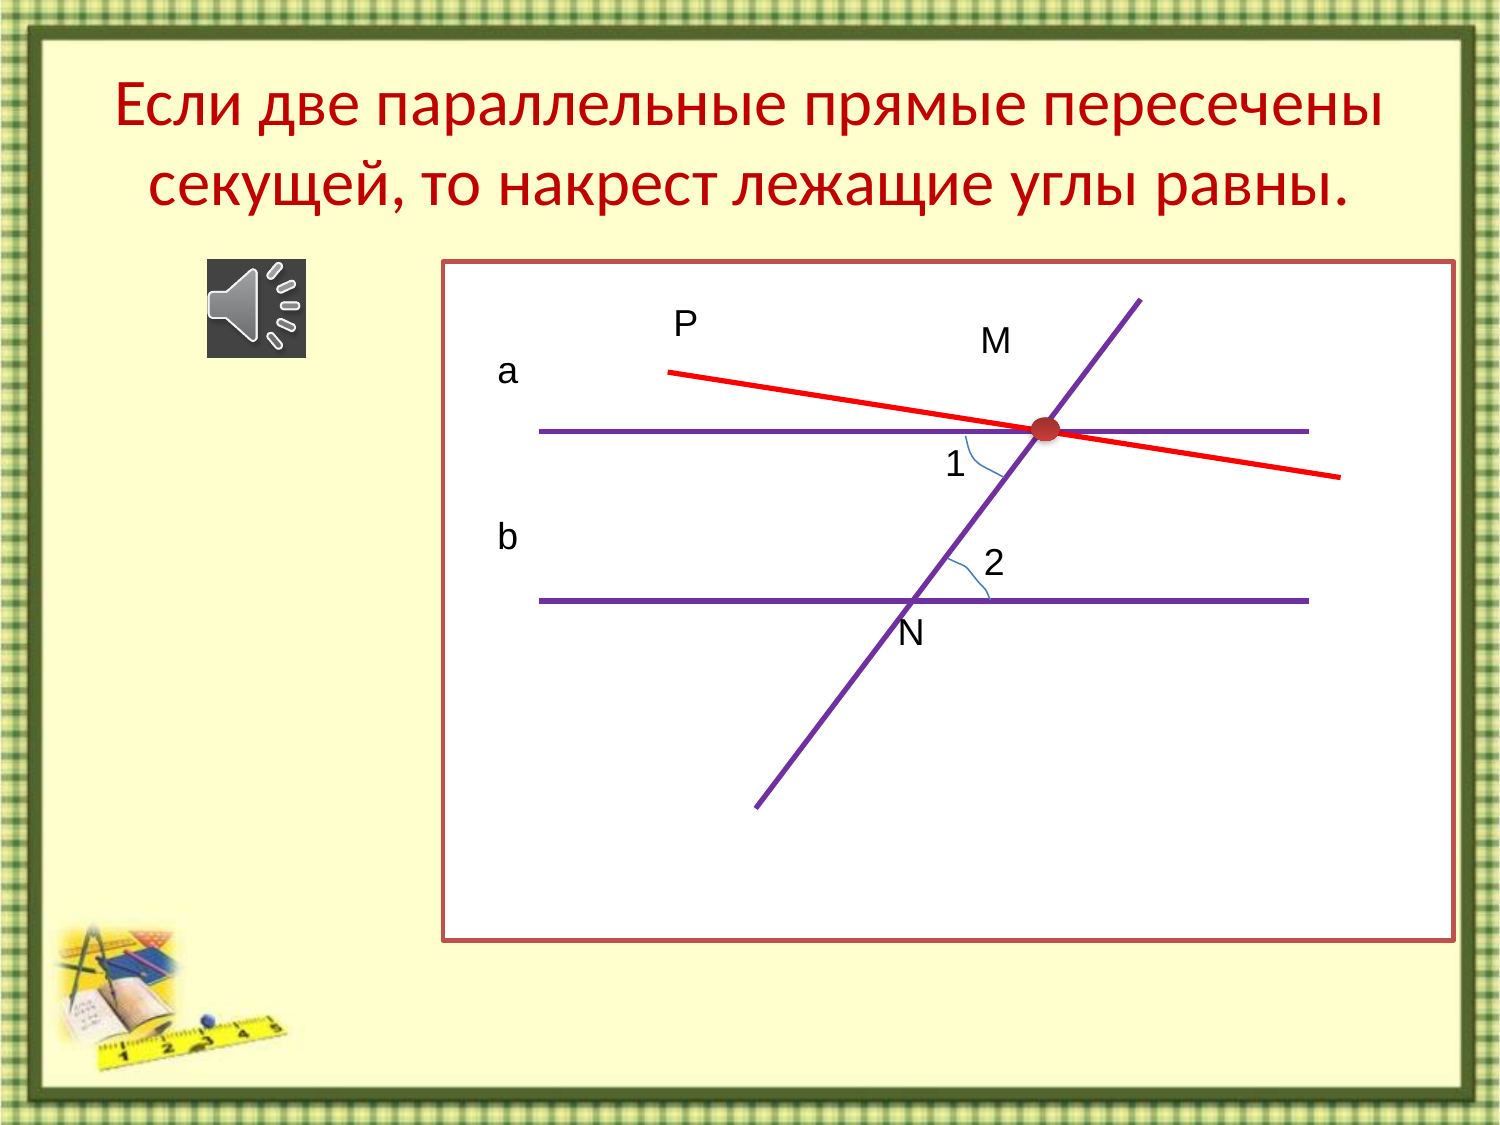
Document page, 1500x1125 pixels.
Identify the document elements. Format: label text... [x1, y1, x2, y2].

title Если две параллельные прямые пересечены секущей, то накрест лежащие углы равны. [75, 45, 1425, 233]
picture [0, 0, 1500, 1125]
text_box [442, 261, 1454, 941]
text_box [658, 291, 1341, 478]
